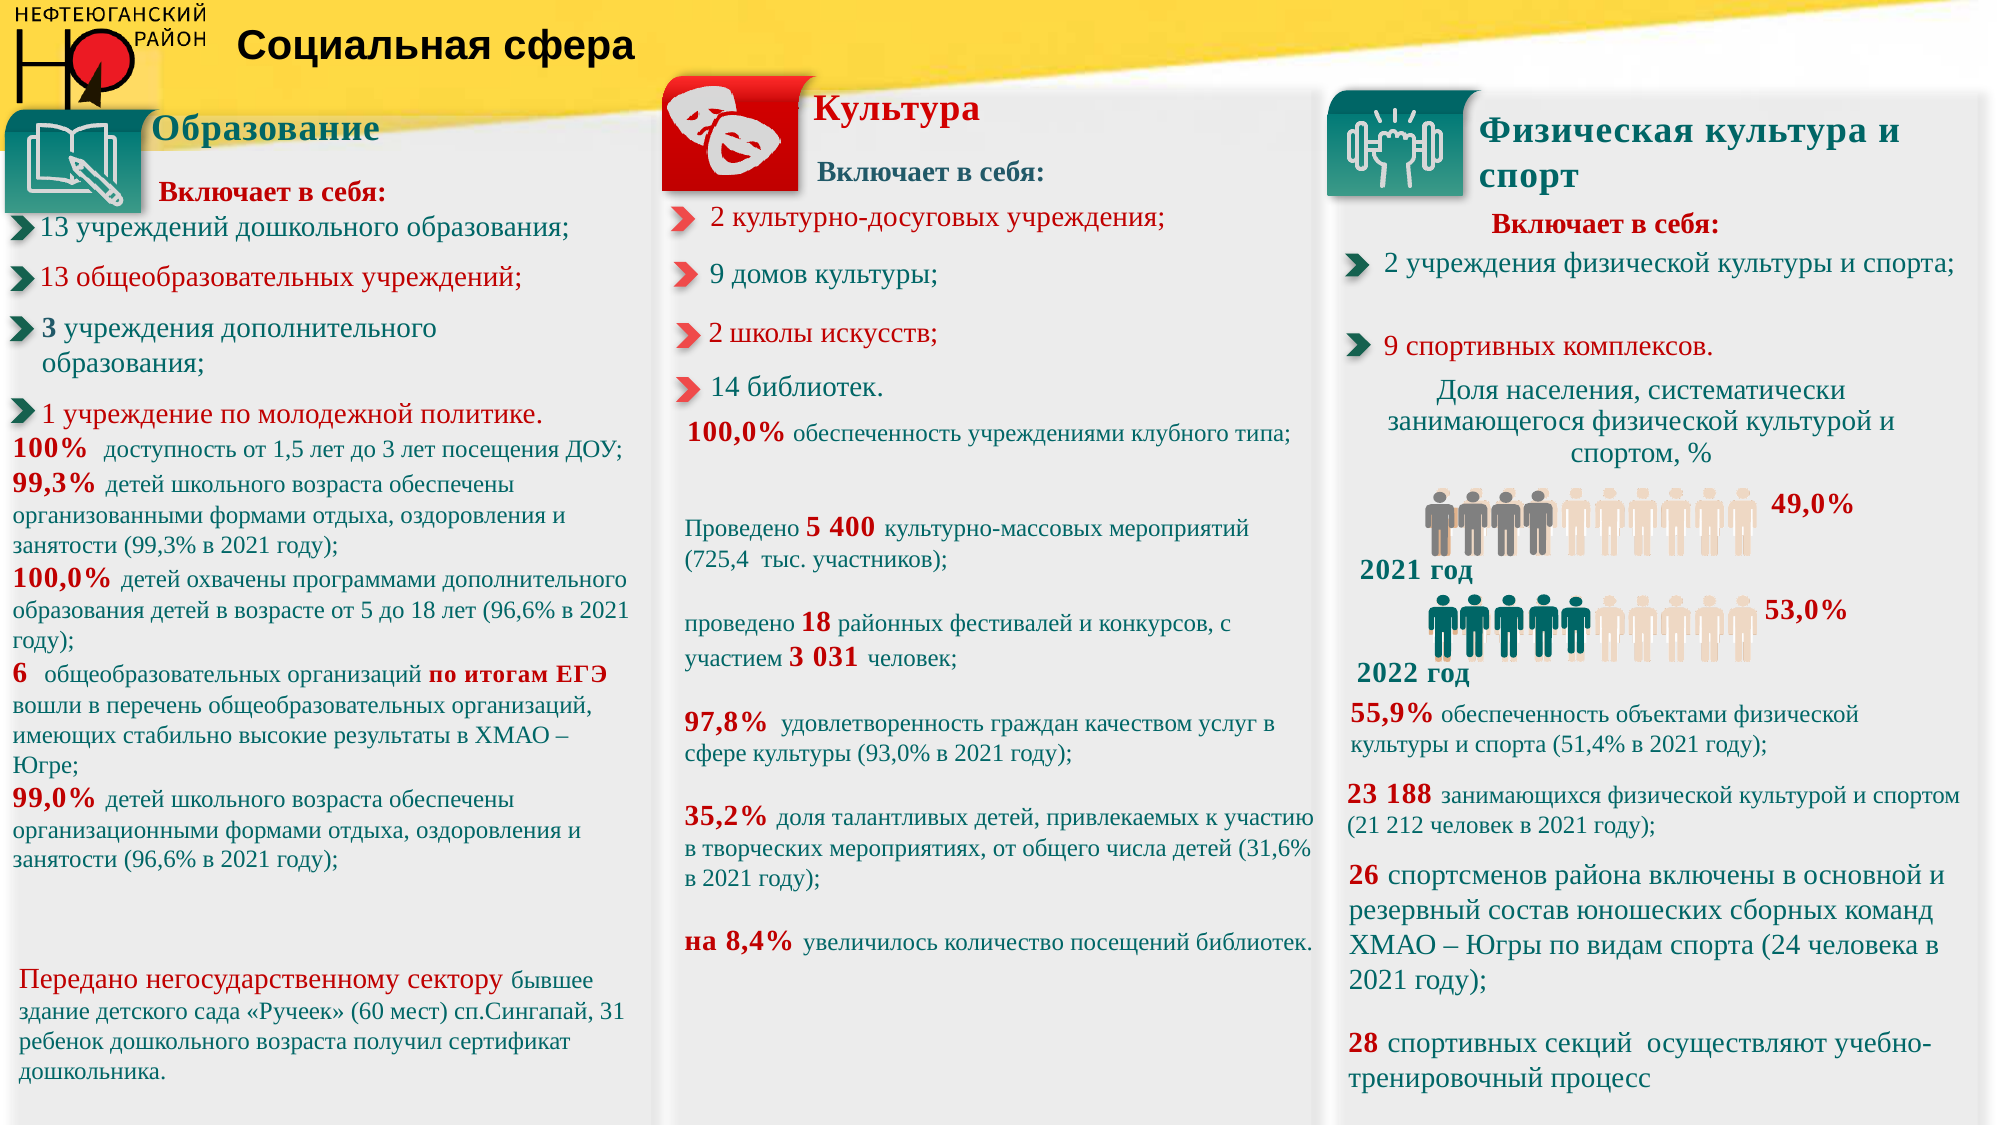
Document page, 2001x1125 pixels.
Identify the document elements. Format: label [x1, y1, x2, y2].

picture [667, 86, 781, 175]
text_box [0, 75, 2000, 1125]
picture [19, 113, 126, 211]
picture [0, 0, 2000, 152]
